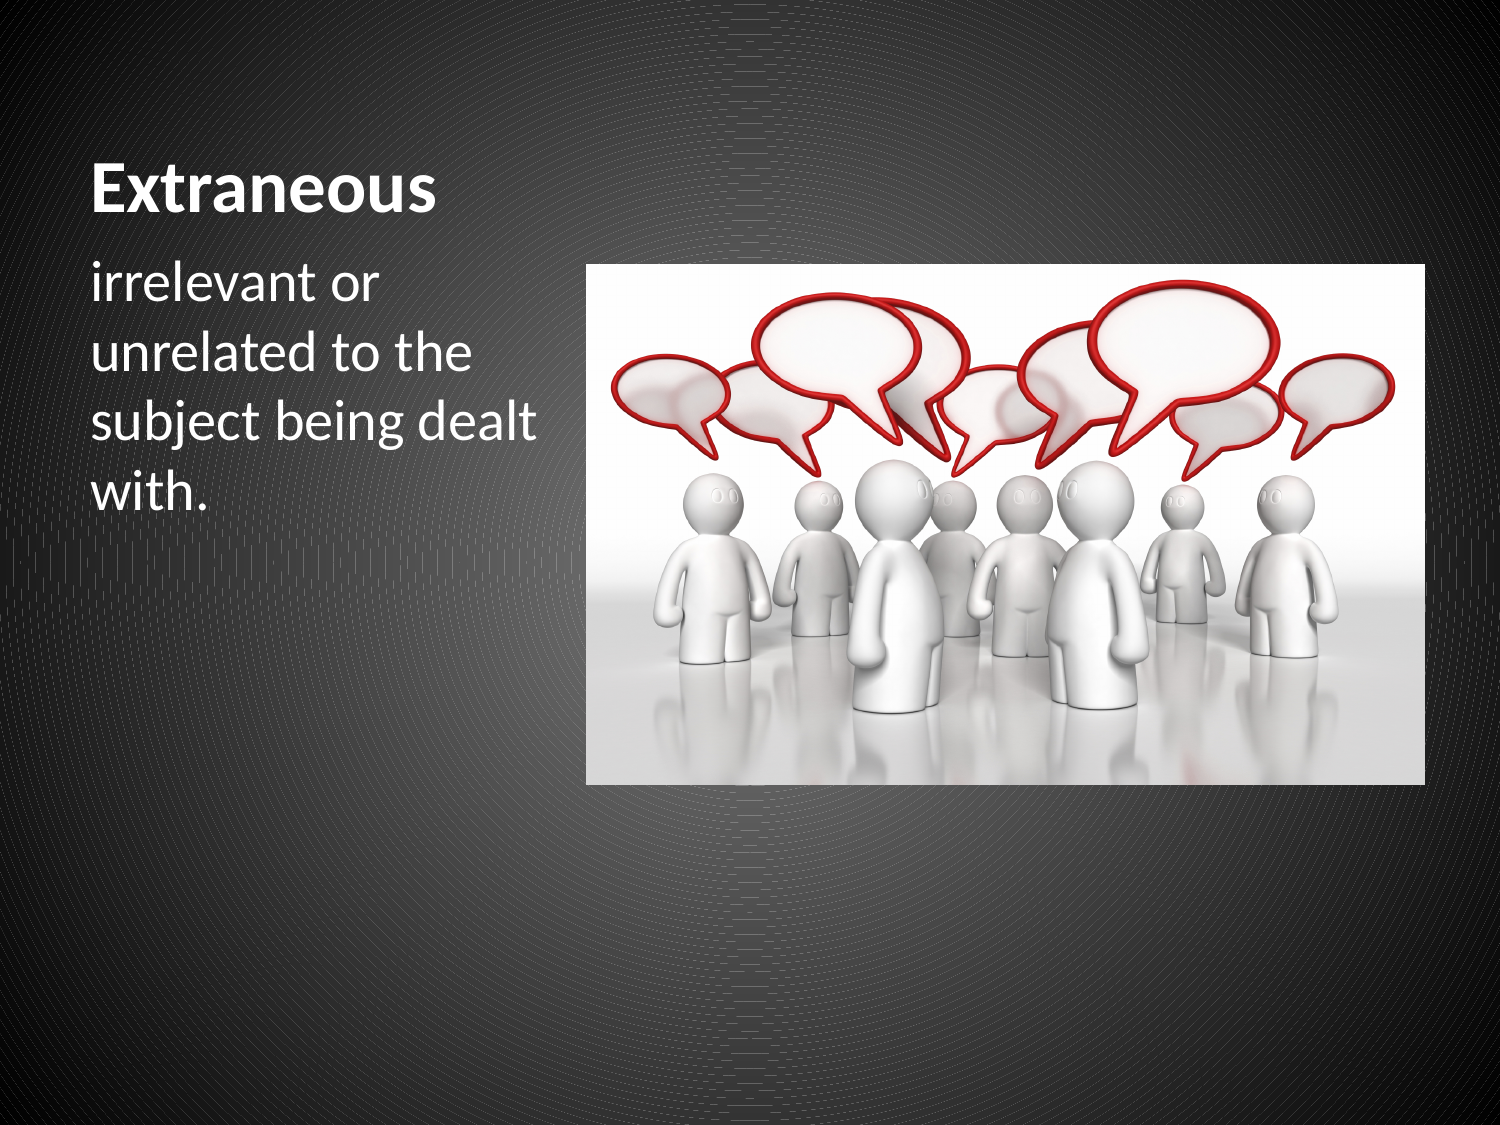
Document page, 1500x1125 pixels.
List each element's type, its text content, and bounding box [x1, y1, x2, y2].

list irrelevant or unrelated to the subject being dealt with. [75, 235, 569, 1005]
title Extraneous [75, 44, 569, 235]
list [586, 44, 1426, 1006]
